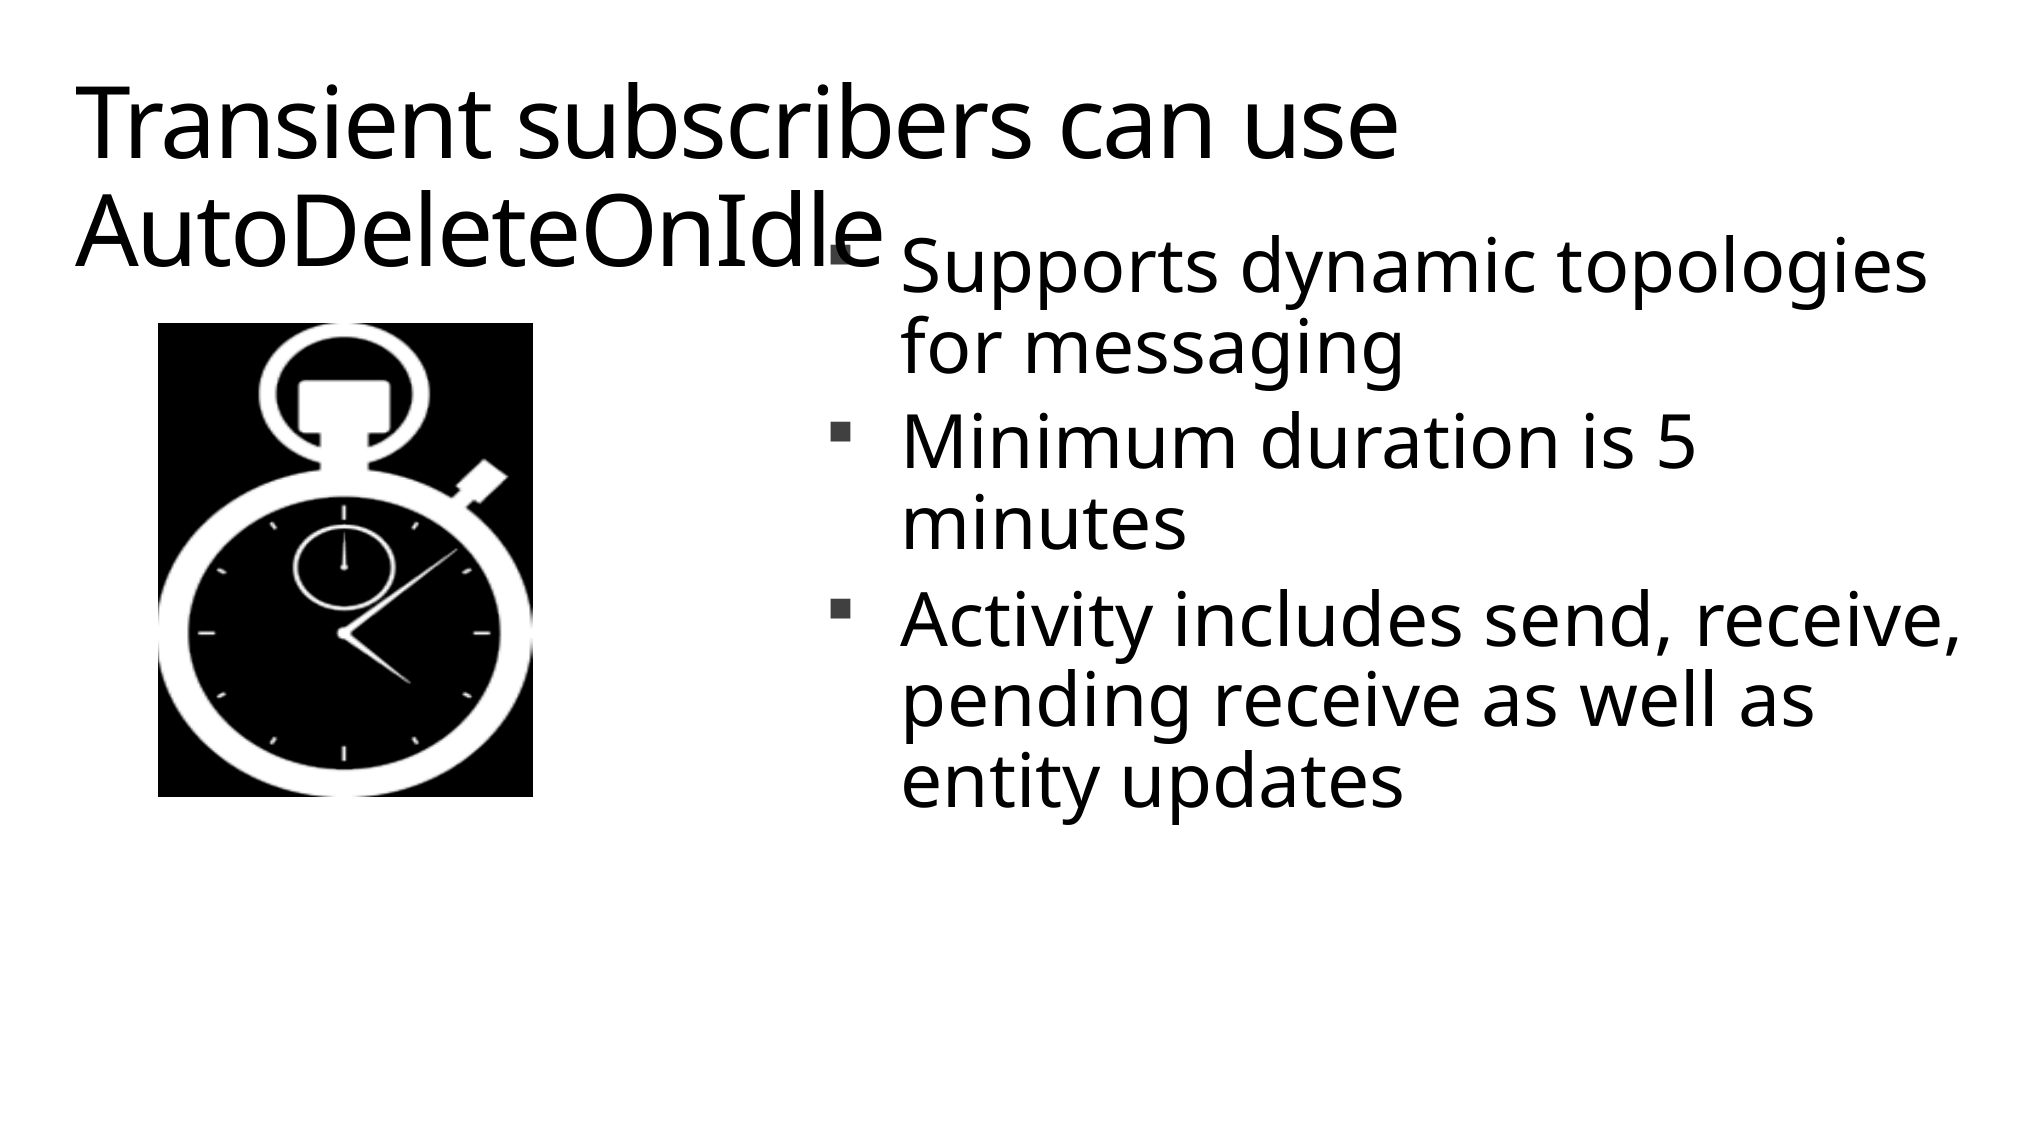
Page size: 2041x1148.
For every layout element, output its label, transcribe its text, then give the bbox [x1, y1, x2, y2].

title Transient subscribers can use AutoDeleteOnIdle [45, 48, 1996, 199]
list Supports dynamic topologies for messaging Minimum duration is 5 minutes Activity includes send, receive, pending receive as well as entity updates [795, 498, 1996, 649]
picture [157, 323, 533, 798]
